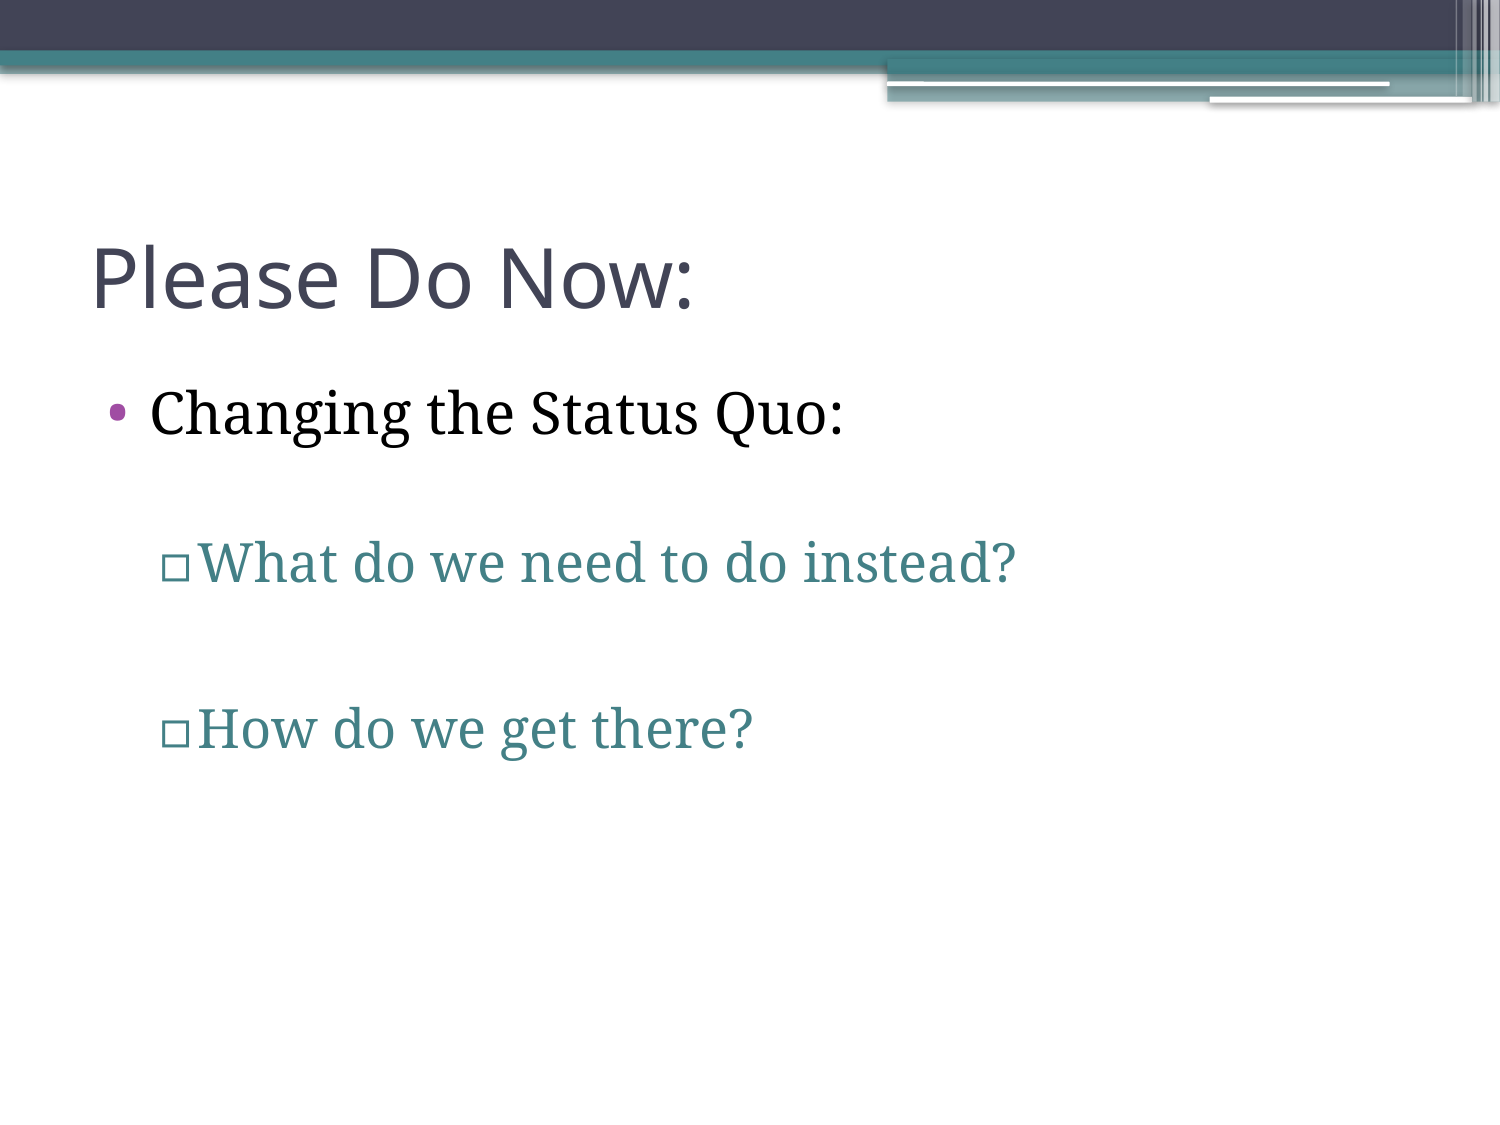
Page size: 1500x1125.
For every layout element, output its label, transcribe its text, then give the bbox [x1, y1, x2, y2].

title Please Do Now: [75, 187, 1425, 363]
list Changing the Status Quo: What do we need to do instead? How do we get there? [75, 368, 1425, 1079]
